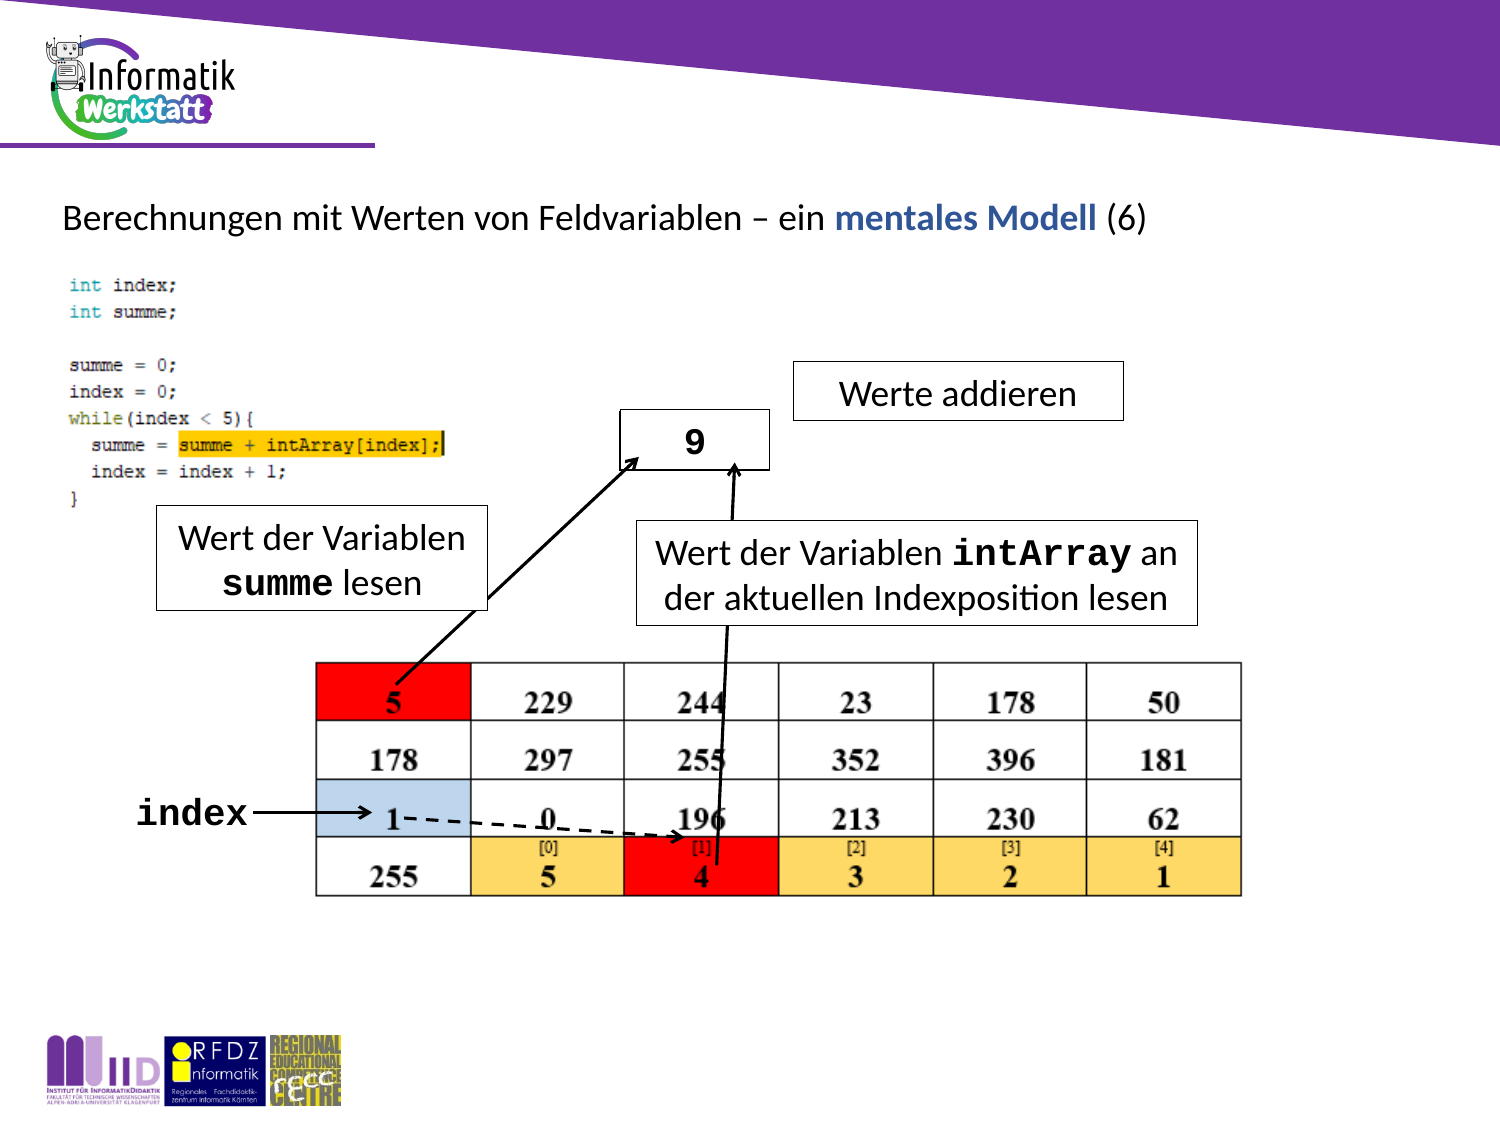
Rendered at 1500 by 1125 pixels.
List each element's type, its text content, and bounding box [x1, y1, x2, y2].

picture [66, 271, 462, 518]
picture [307, 653, 1253, 903]
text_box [620, 361, 1124, 462]
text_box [636, 462, 1198, 866]
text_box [156, 456, 639, 685]
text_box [404, 817, 685, 838]
text_box Berechnungen mit Werten von Feldvariablen – ein mentales Modell (6) [47, 185, 1252, 245]
picture [46, 1032, 341, 1113]
picture [46, 35, 235, 140]
text_box index [120, 780, 270, 841]
